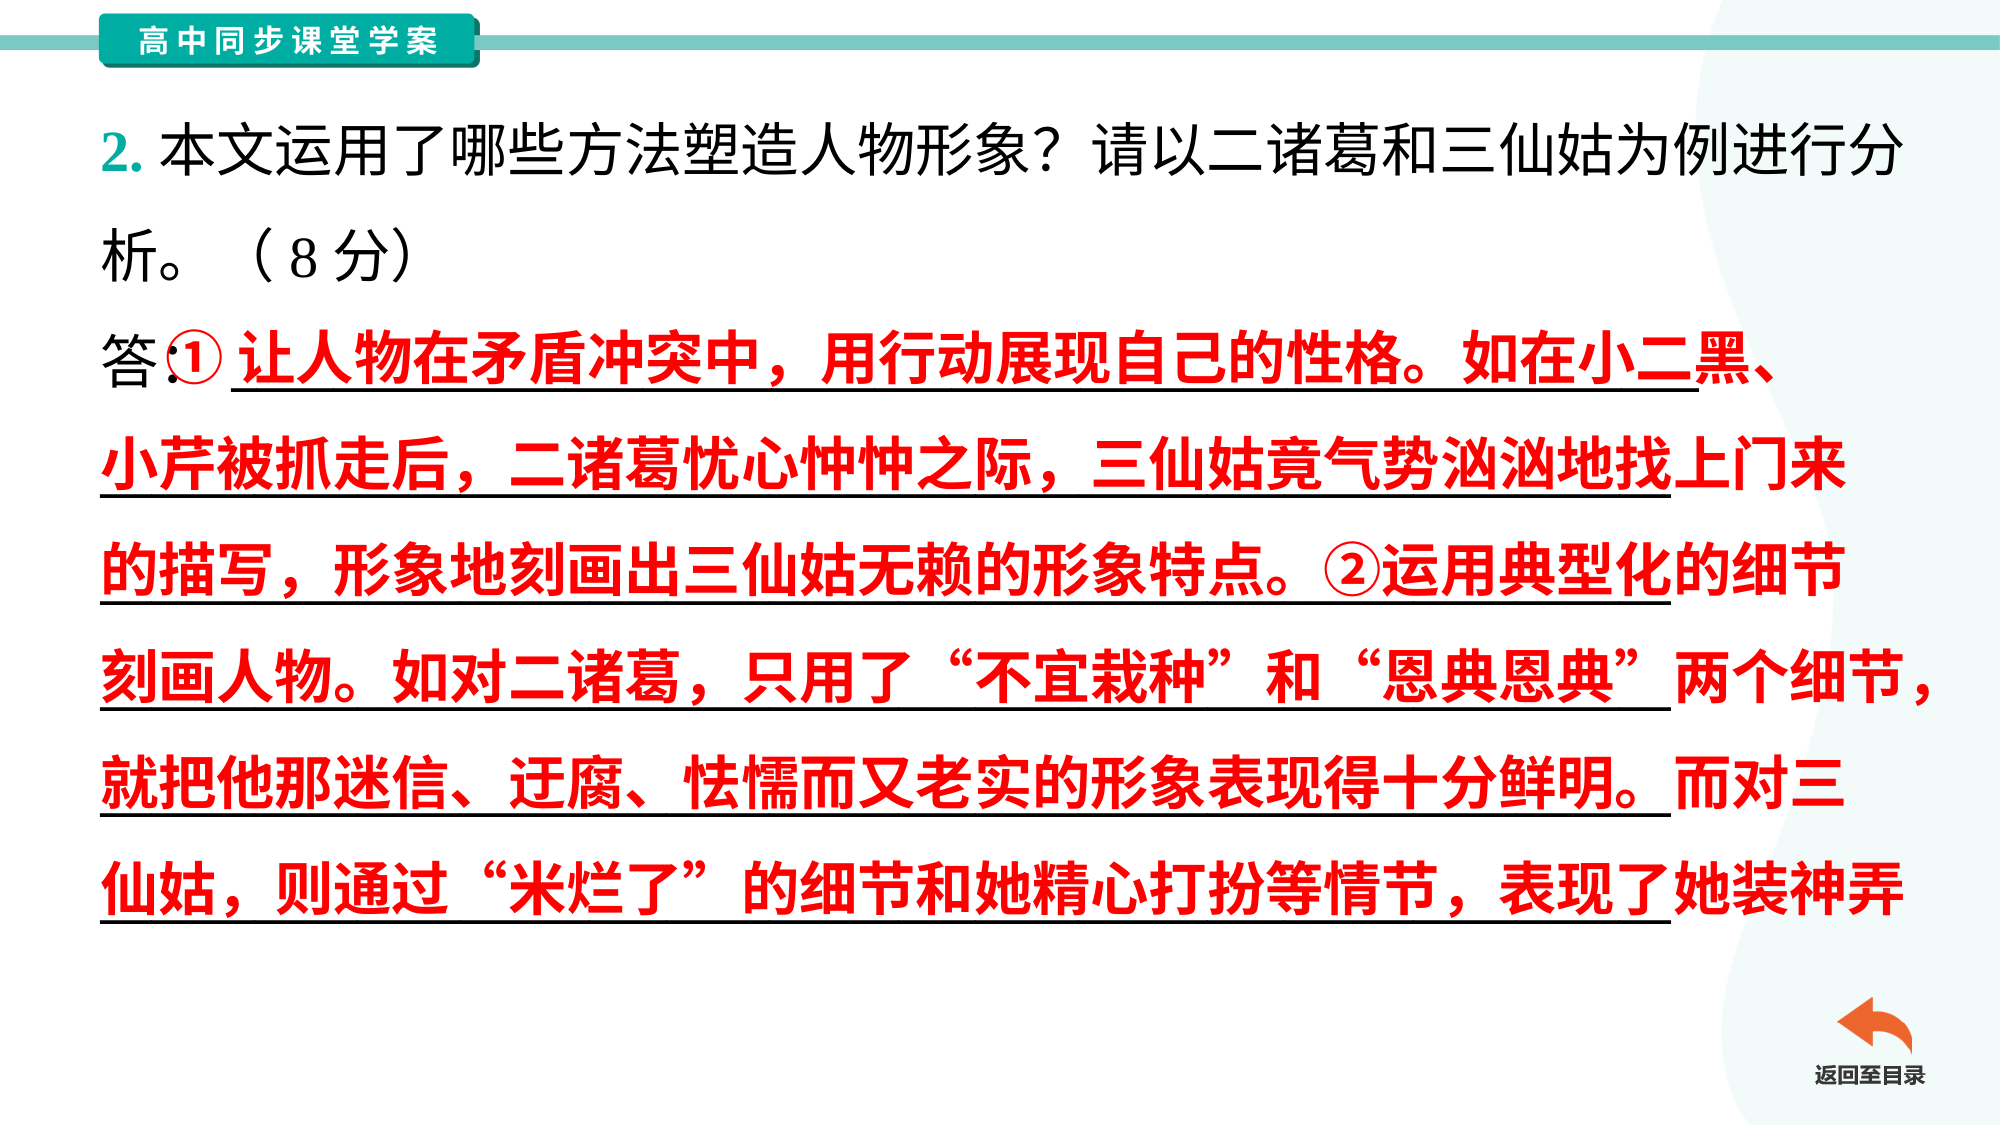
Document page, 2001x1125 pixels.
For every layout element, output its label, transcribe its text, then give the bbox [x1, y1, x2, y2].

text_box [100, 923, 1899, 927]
text_box ①让人物在矛盾冲突中，用行动展现自己的性格。如在小二黑、 小芹被抓走后，二诸葛忧心忡忡之际，三仙姑竟气势汹汹地找上门来 的描写，形象地刻画出三仙姑无赖的形象特点。②运用典型化的细节 刻画人物。如对二诸葛，只用了“不宜栽种”和“恩典恩典”两个细节， 就把他那迷信、迂腐、怯懦而又老实的形象表现得十分鲜明。而对三 仙姑，则通过“米烂了”的细节和她精心打扮等情节，表现了她装神弄 [100, 284, 1899, 923]
text_box 2.本文运用了哪些方法塑造人物形象？请以二诸葛和三仙姑为例进行分 析。（8分） 答：_________________________________________________________ _____________________________________________________________ _____________________________________________________________ _____________________________________________________________ _____________________________________________________________ _____________________________________________________________ [100, 76, 1899, 284]
picture [0, 0, 2000, 1125]
